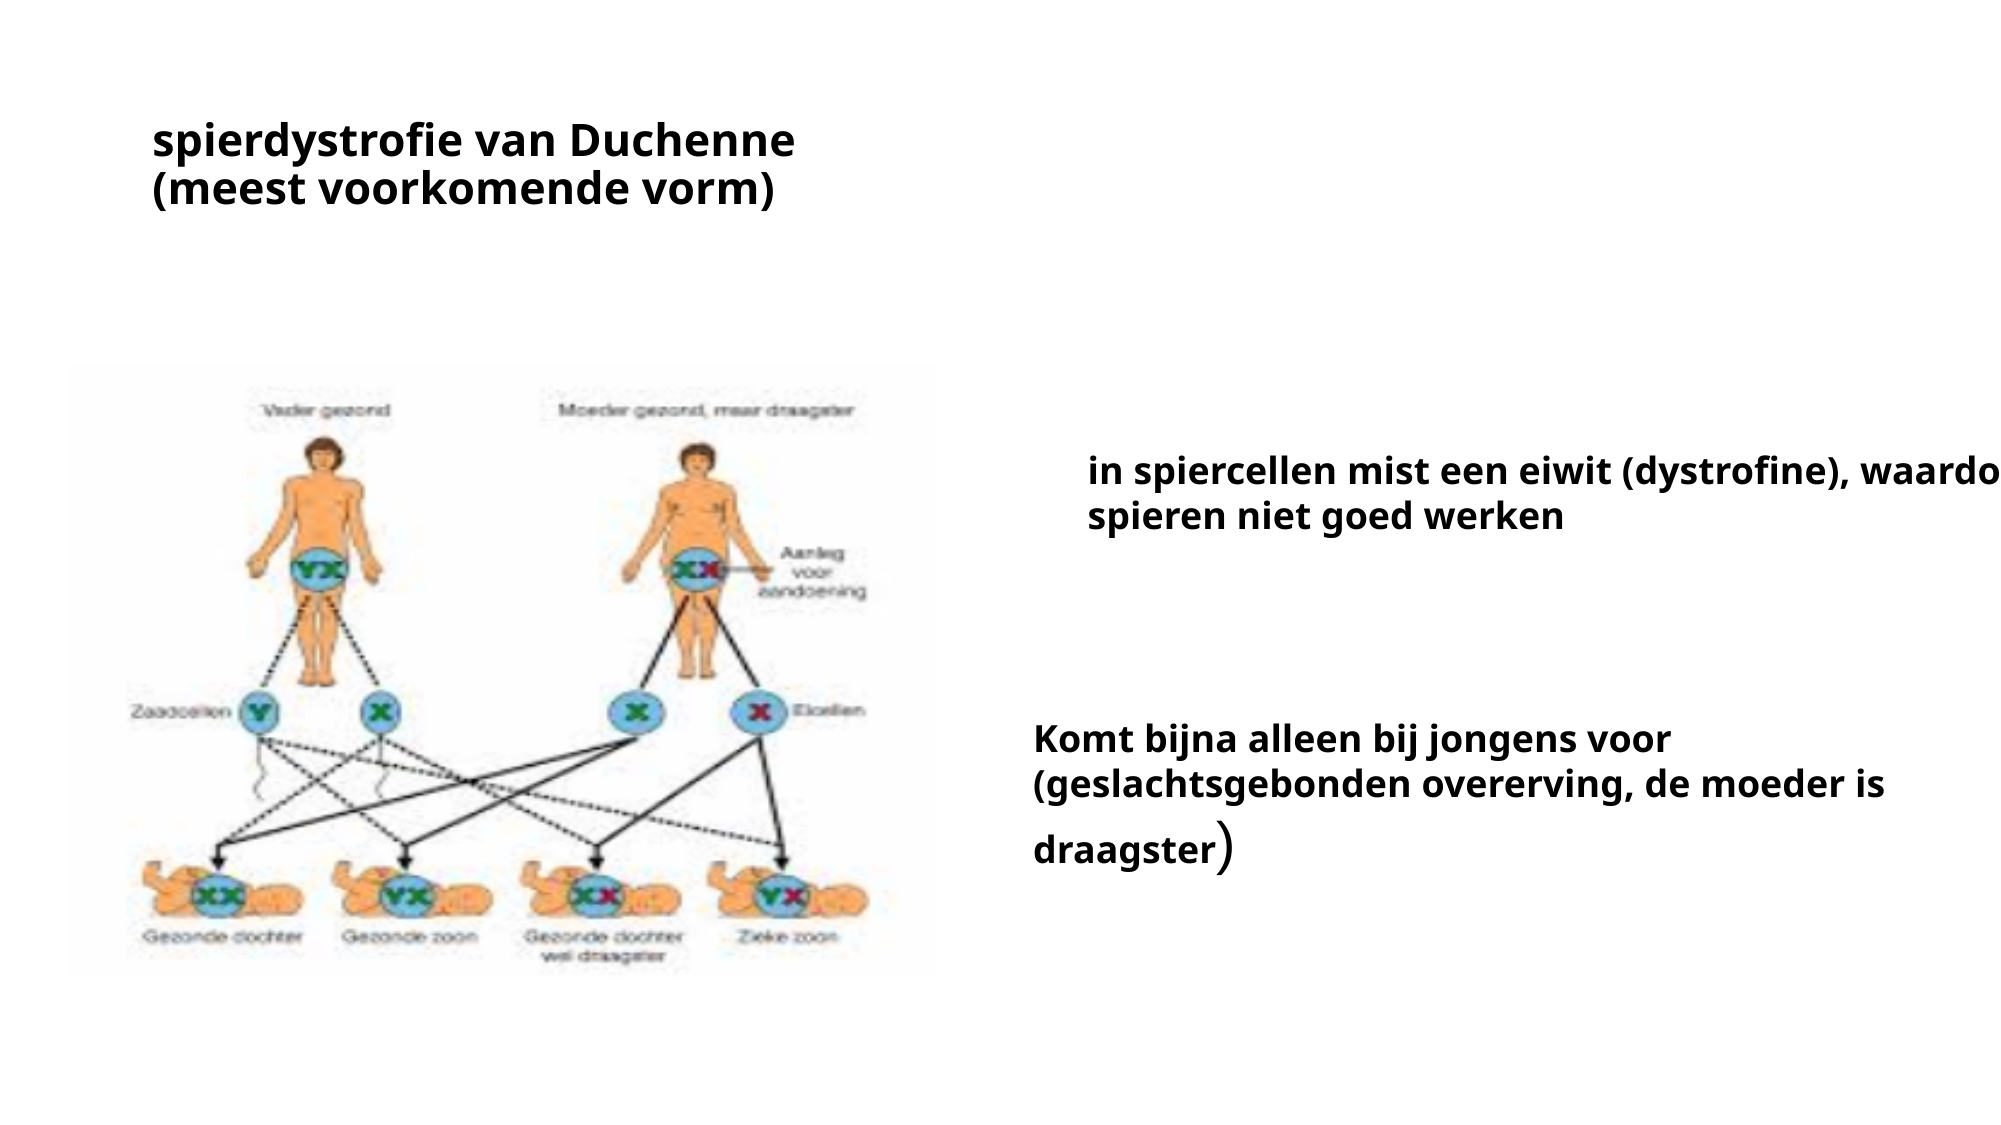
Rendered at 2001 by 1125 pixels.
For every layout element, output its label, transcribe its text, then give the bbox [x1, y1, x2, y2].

text_box Komt bijna alleen bij jongens voor (geslachtsgebonden overerving, de moeder is draagster) [1018, 707, 2000, 882]
title spierdystrofie van Duchenne (meest voorkomende vorm) [137, 59, 1863, 278]
text_box in spiercellen mist een eiwit (dystrofine), waardoor spieren niet goed werken [1072, 439, 2000, 544]
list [23, 277, 982, 1021]
